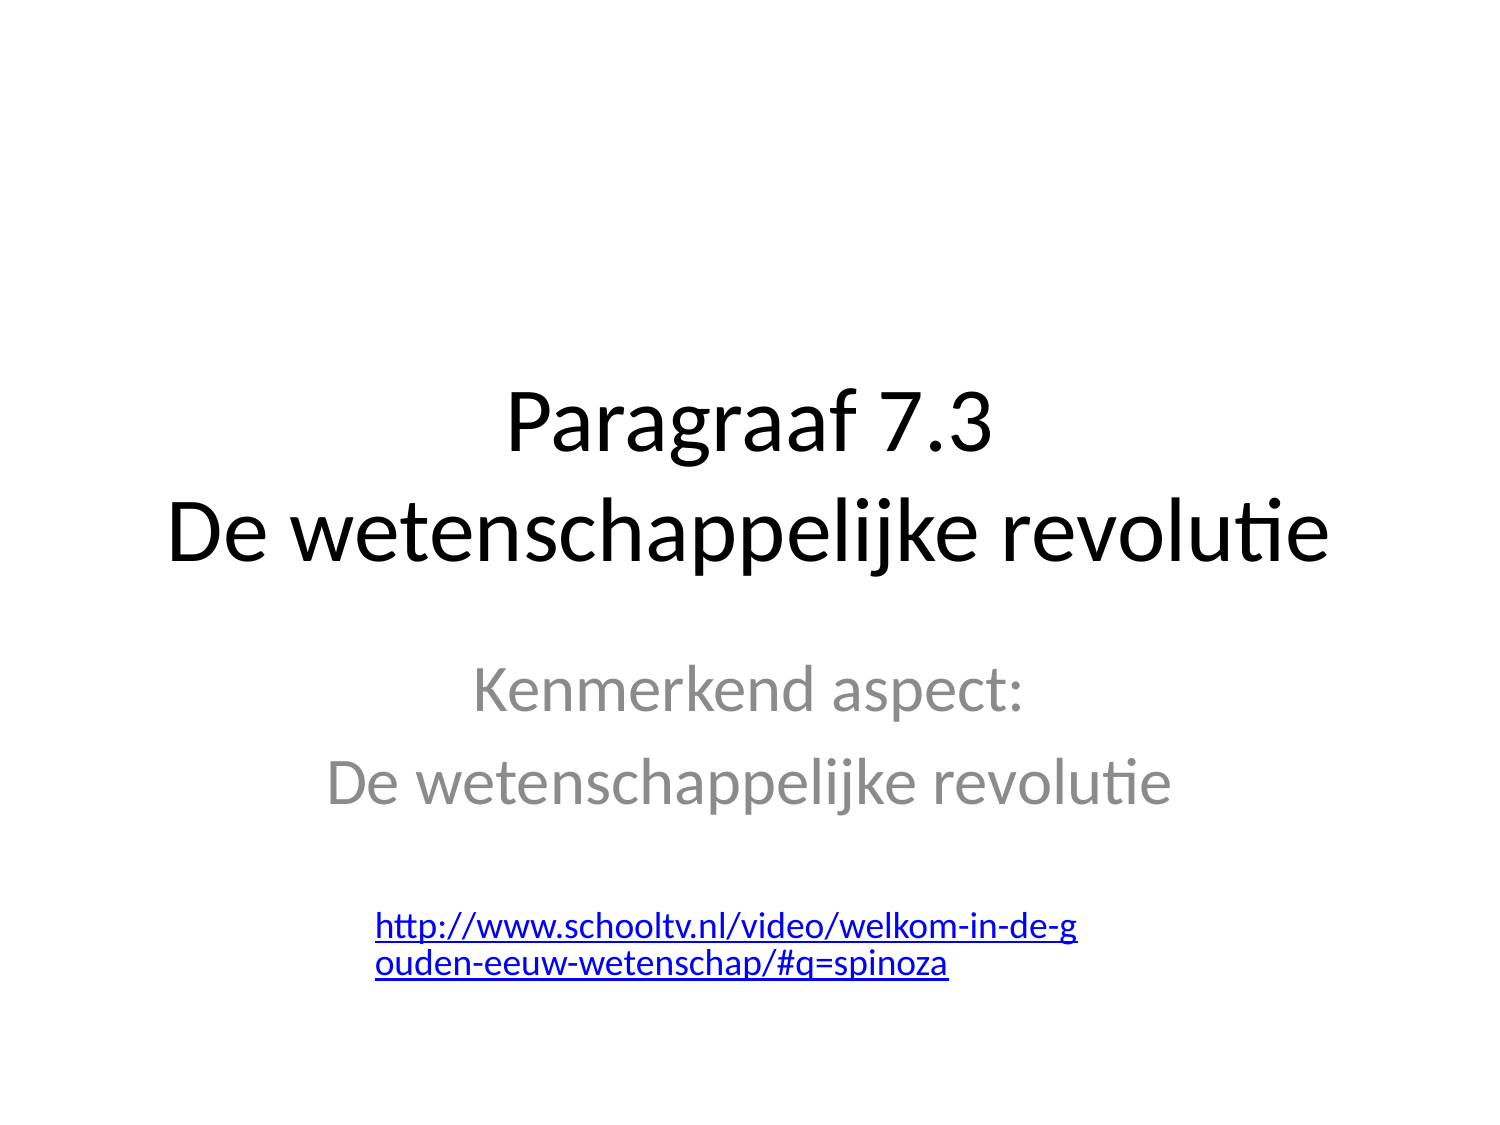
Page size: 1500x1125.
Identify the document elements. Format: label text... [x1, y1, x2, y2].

subtitle Kenmerkend aspect: De wetenschappelijke revolutie [225, 637, 1275, 925]
text_box http://www.schooltv.nl/video/welkom-in-de-gouden-eeuw-wetenschap/#q=spinoza [360, 893, 1111, 953]
title Paragraaf 7.3 De wetenschappelijke revolutie [112, 349, 1388, 591]
